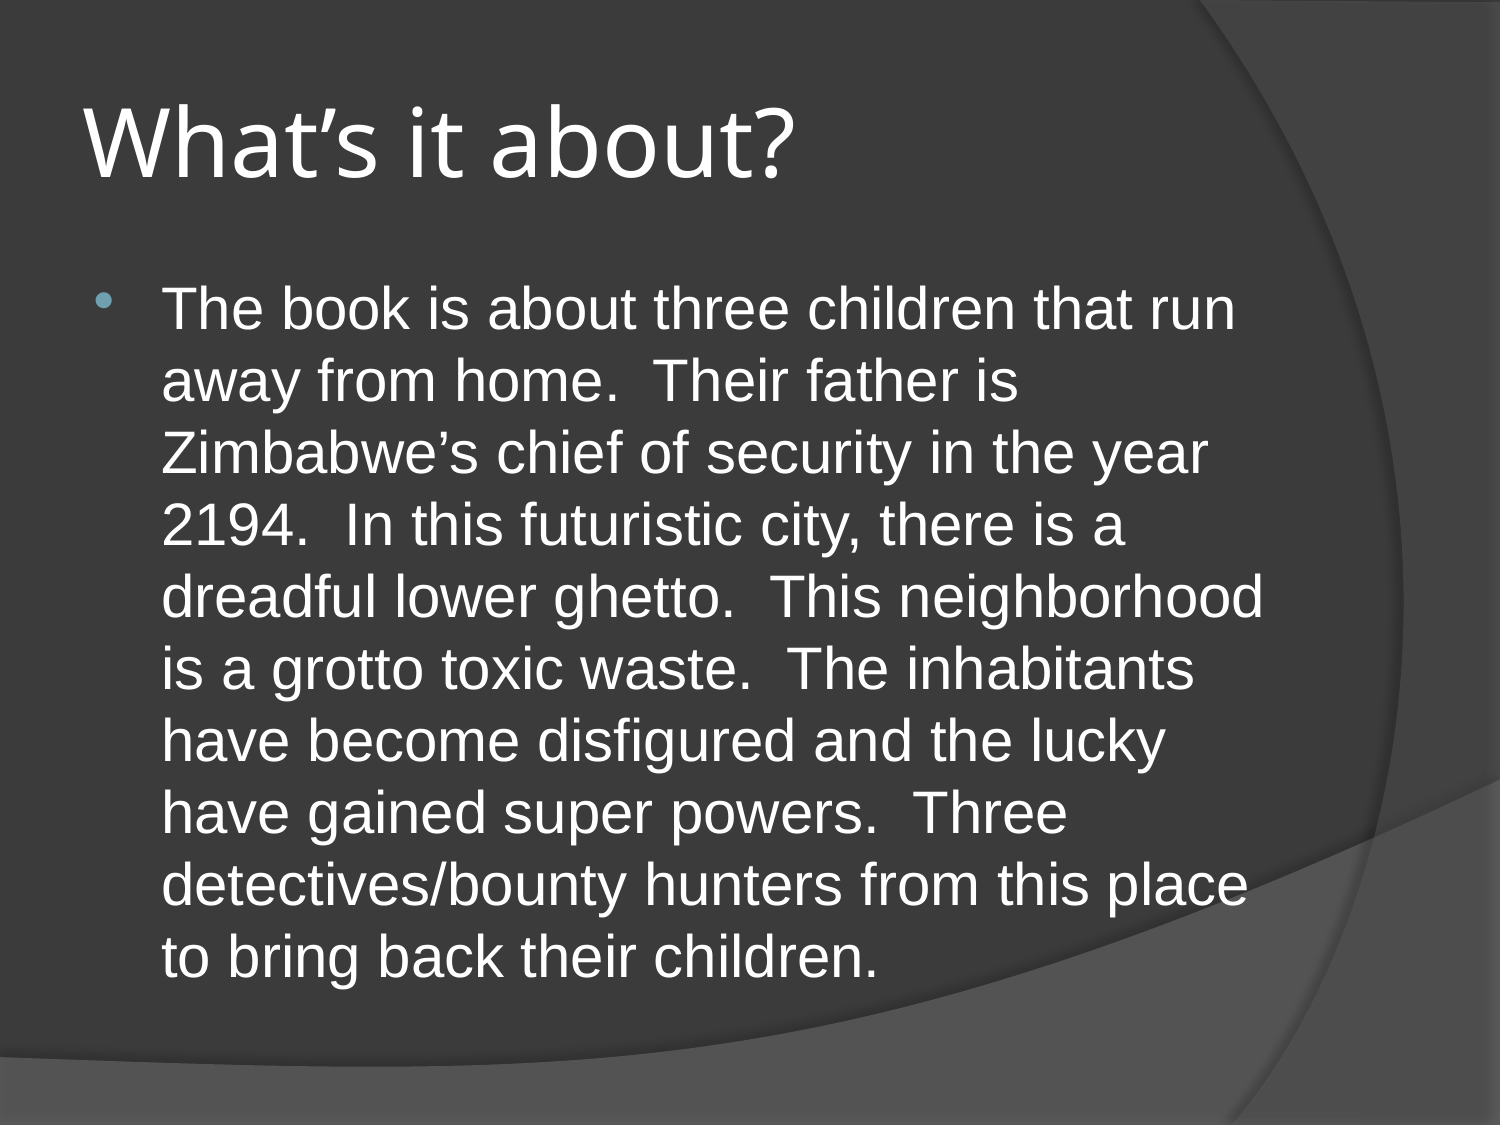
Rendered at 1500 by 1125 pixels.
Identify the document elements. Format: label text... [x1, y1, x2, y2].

title What’s it about? [75, 45, 1300, 233]
list The book is about three children that run away from home. Their father is Zimbabwe’s chief of security in the year 2194. In this futuristic city, there is a dreadful lower ghetto. This neighborhood is a grotto toxic waste. The inhabitants have become disfigured and the lucky have gained super powers. Three detectives/bounty hunters from this place to bring back their children. [75, 262, 1300, 1005]
